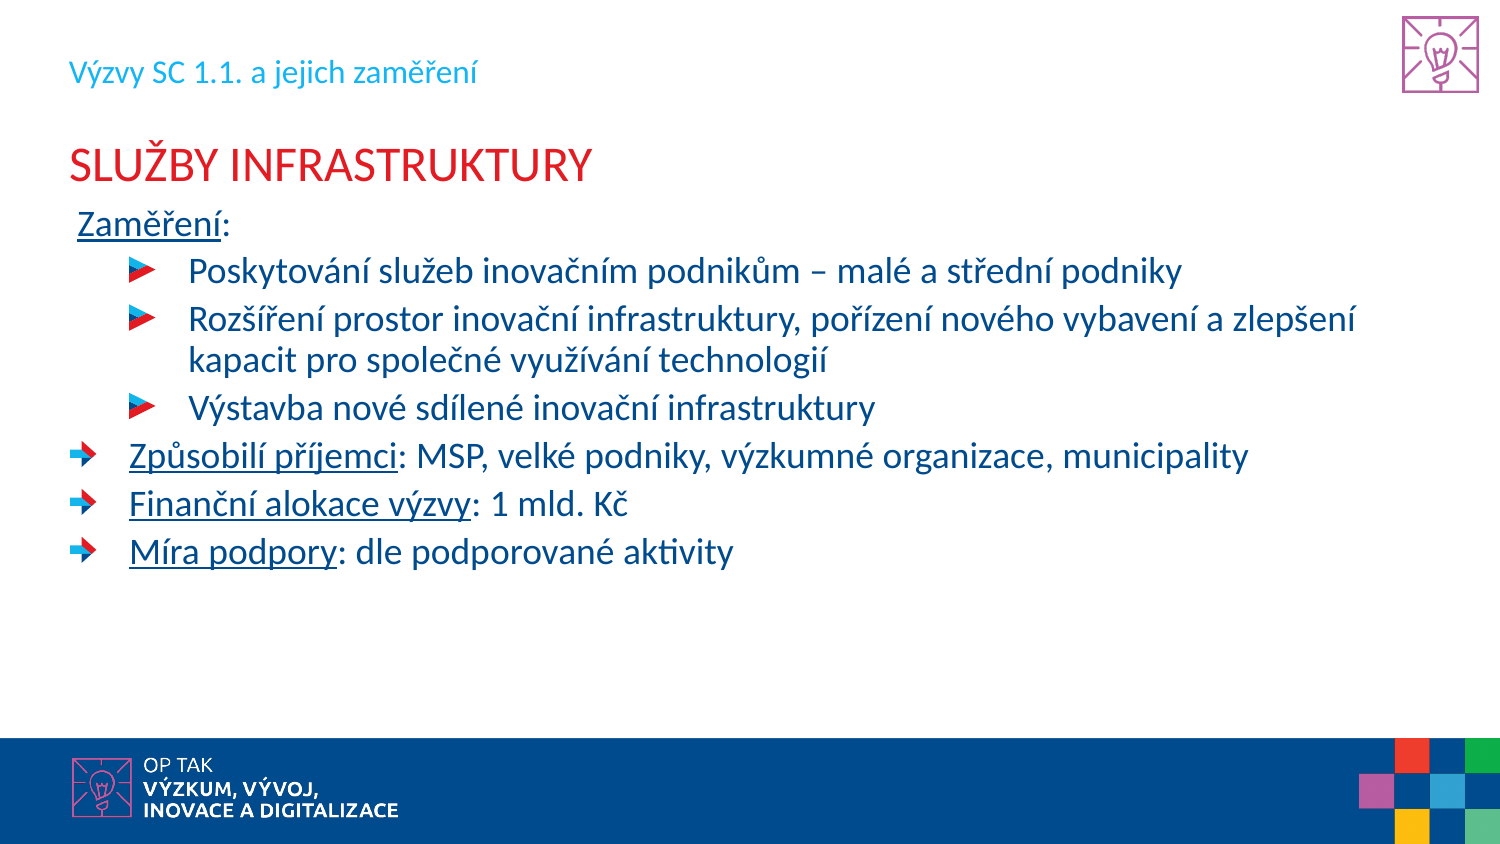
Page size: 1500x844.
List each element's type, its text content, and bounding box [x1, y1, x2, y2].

list SLUŽBY INFRASTRUKTURY Zaměření: Poskytování služeb inovačním podnikům – malé a střední podniky Rozšíření prostor inovační infrastruktury, pořízení nového vybavení a zlepšení kapacit pro společné využívání technologií Výstavba nové sdílené inovační infrastruktury Způsobilí příjemci: MSP, velké podniky, výzkumné organizace, municipality Finanční alokace výzvy: 1 mld. Kč Míra podpory: dle podporované aktivity [70, 72, 1451, 709]
title Výzvy SC 1.1. a jejich zaměření [69, 50, 1367, 91]
picture [1402, 16, 1479, 93]
picture [72, 756, 398, 819]
text_box [55, 755, 769, 830]
picture [1359, 738, 1500, 844]
